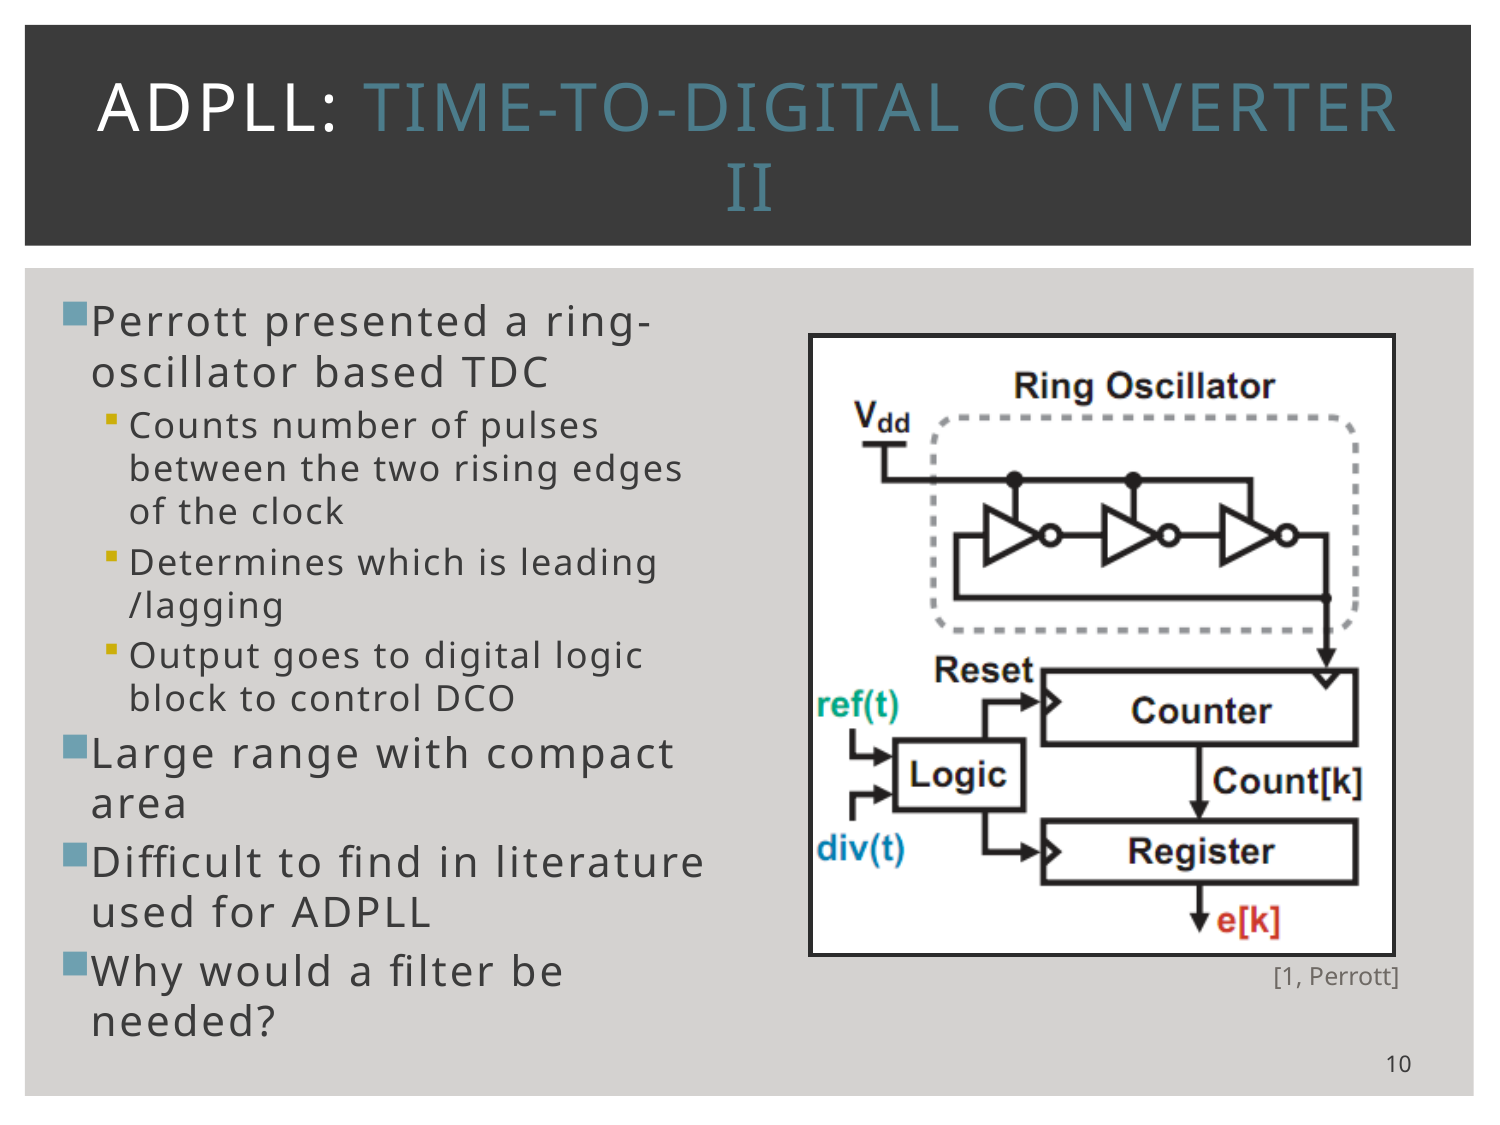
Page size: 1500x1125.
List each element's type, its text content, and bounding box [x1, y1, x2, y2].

picture [812, 337, 1392, 953]
list Perrott presented a ring-oscillator based TDC Counts number of pulses between the two rising edges of the clock Determines which is leading /lagging Output goes to digital logic block to control DCO Large range with compact area Difficult to find in literature used for ADPLL Why would a filter be needed? [37, 287, 730, 1056]
slide_number 10 [1349, 1041, 1448, 1089]
text_box [1, Perrott] [1258, 953, 1460, 999]
title ADPLL: Time-to-digital converter II [62, 58, 1438, 232]
